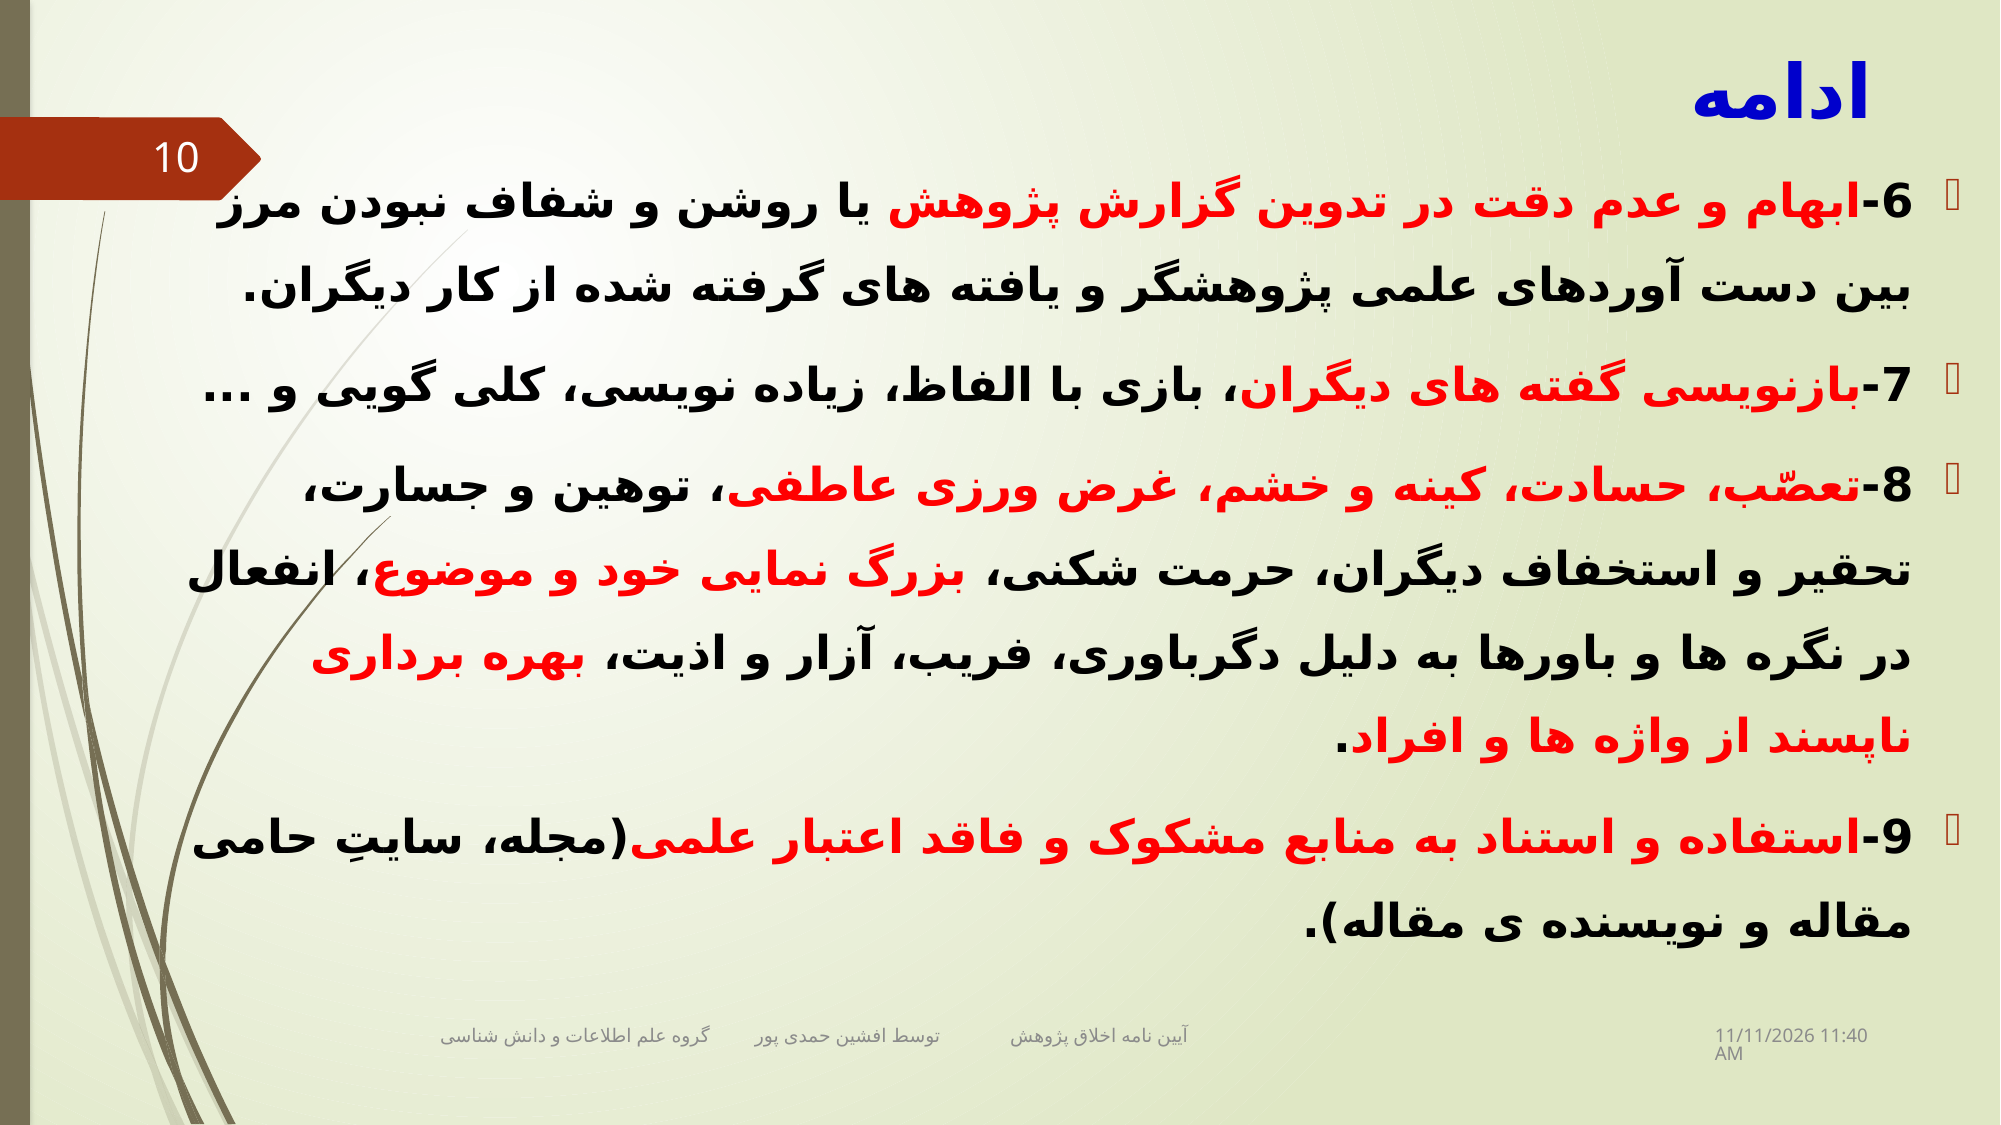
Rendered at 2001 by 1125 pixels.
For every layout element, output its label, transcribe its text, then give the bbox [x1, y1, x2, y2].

title ادامه [425, 35, 1888, 135]
slide_number 17 دسامبر 18 [1699, 1005, 1888, 1067]
slide_number 10 [87, 129, 216, 190]
footer آیین نامه اخلاق پژوهش توسط افشین حمدی پور گروه علم اطلاعات و دانش شناسی [424, 1006, 1675, 1067]
list 6-ابهام و عدم دقت در تدوین گزارش پژوهش یا روشن و شفاف نبودن مرز بین دست آوردهای علمی پژوهشگر و یافته های گرفته شده از کار دیگران. 7-بازنویسی گفته های دیگران، بازی با الفاظ، زیاده نویسی، کلی گویی و ... 8-تعصّب، حسادت، کینه و خشم، غرض ورزی عاطفی، توهین و جسارت، تحقیر و استخفاف دیگران، حرمت شکنی، بزرگ نمایی خود و موضوع، انفعال در نگره ها و باورها به دلیل دگرباوری، فریب، آزار و اذیت، بهره برداری ناپسند از واژه ها و افراد. 9-استفاده و استناد به منابع مشکوک و فاقد اعتبار علمی(مجله، سایتِ حامی مقاله و نویسنده ی مقاله). [169, 135, 1974, 1079]
